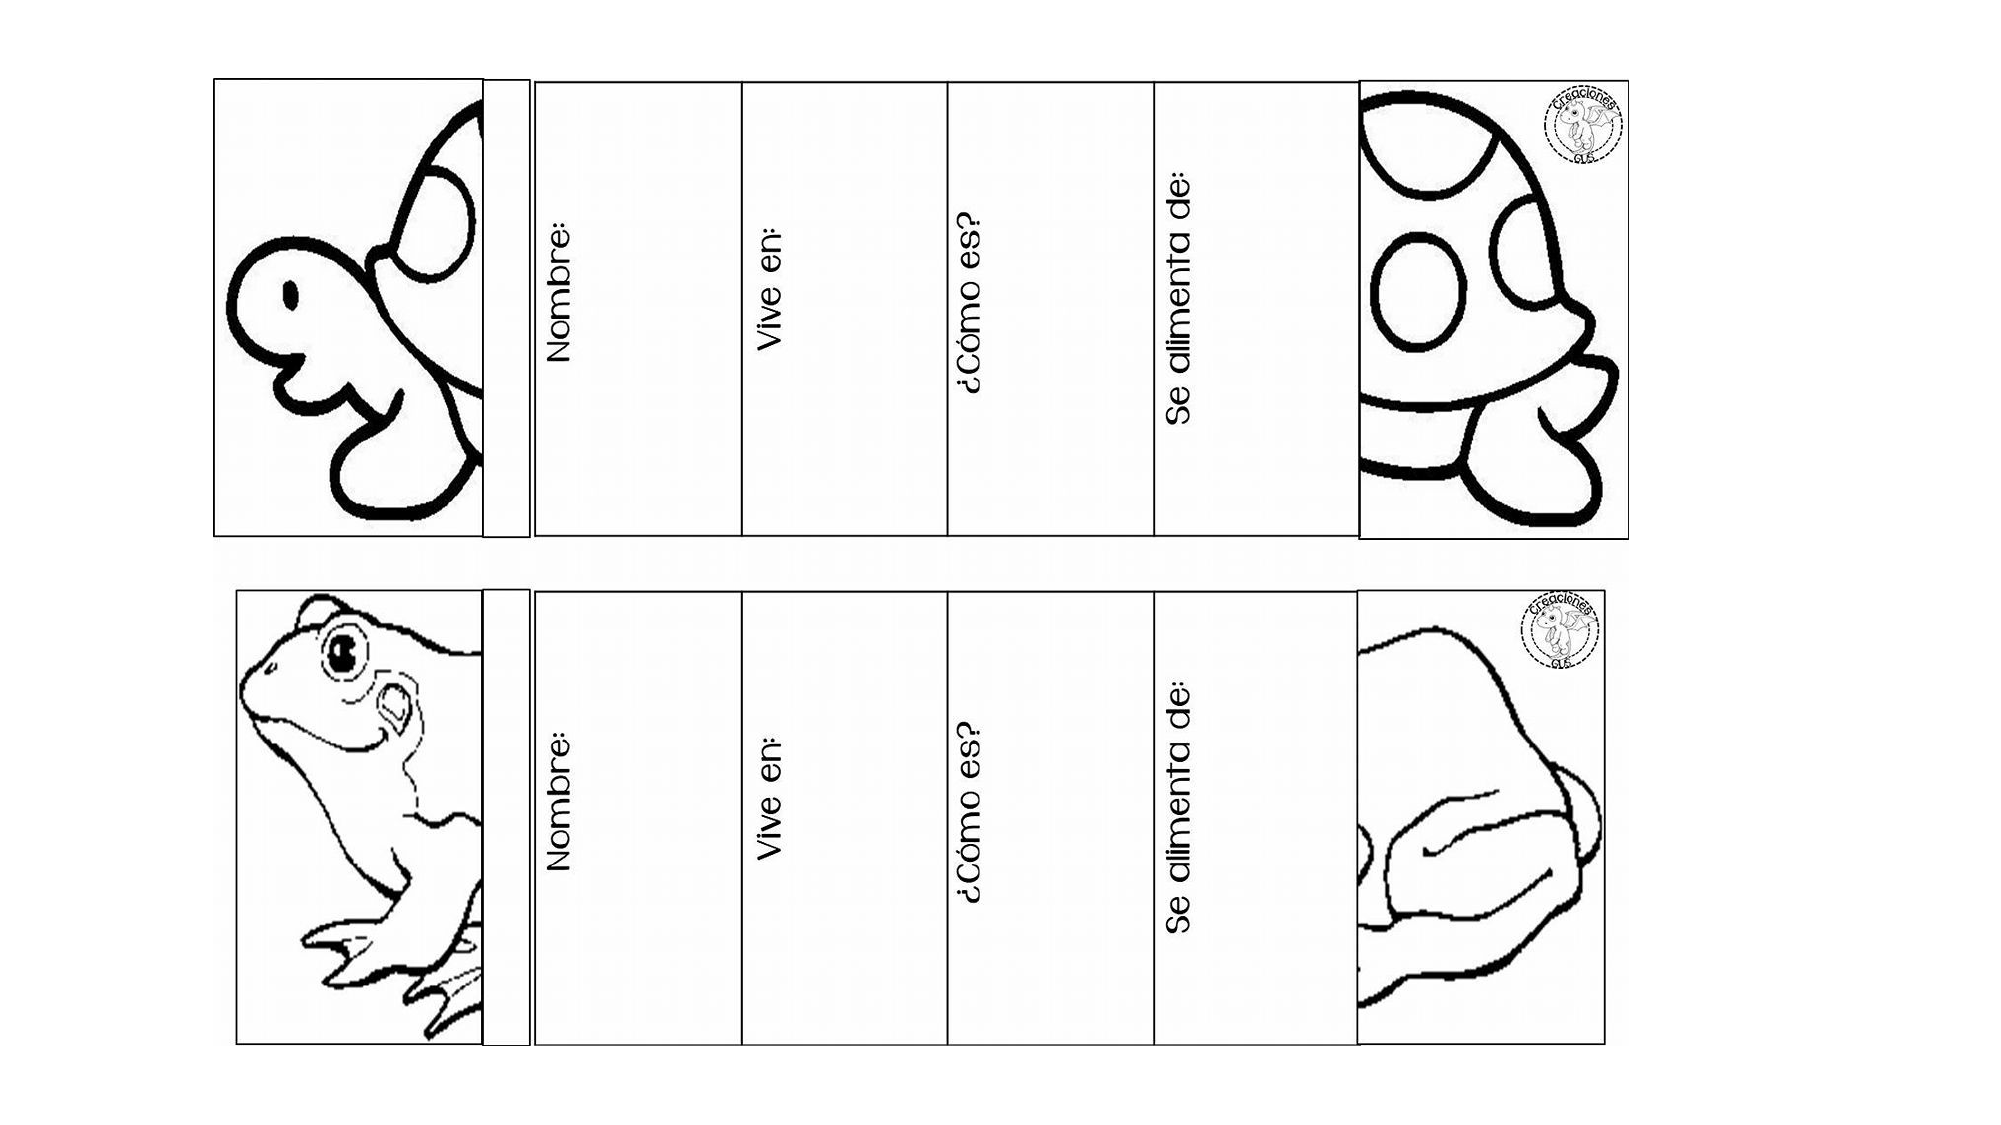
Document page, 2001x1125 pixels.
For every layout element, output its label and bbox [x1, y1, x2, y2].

picture [212, 78, 1629, 1047]
